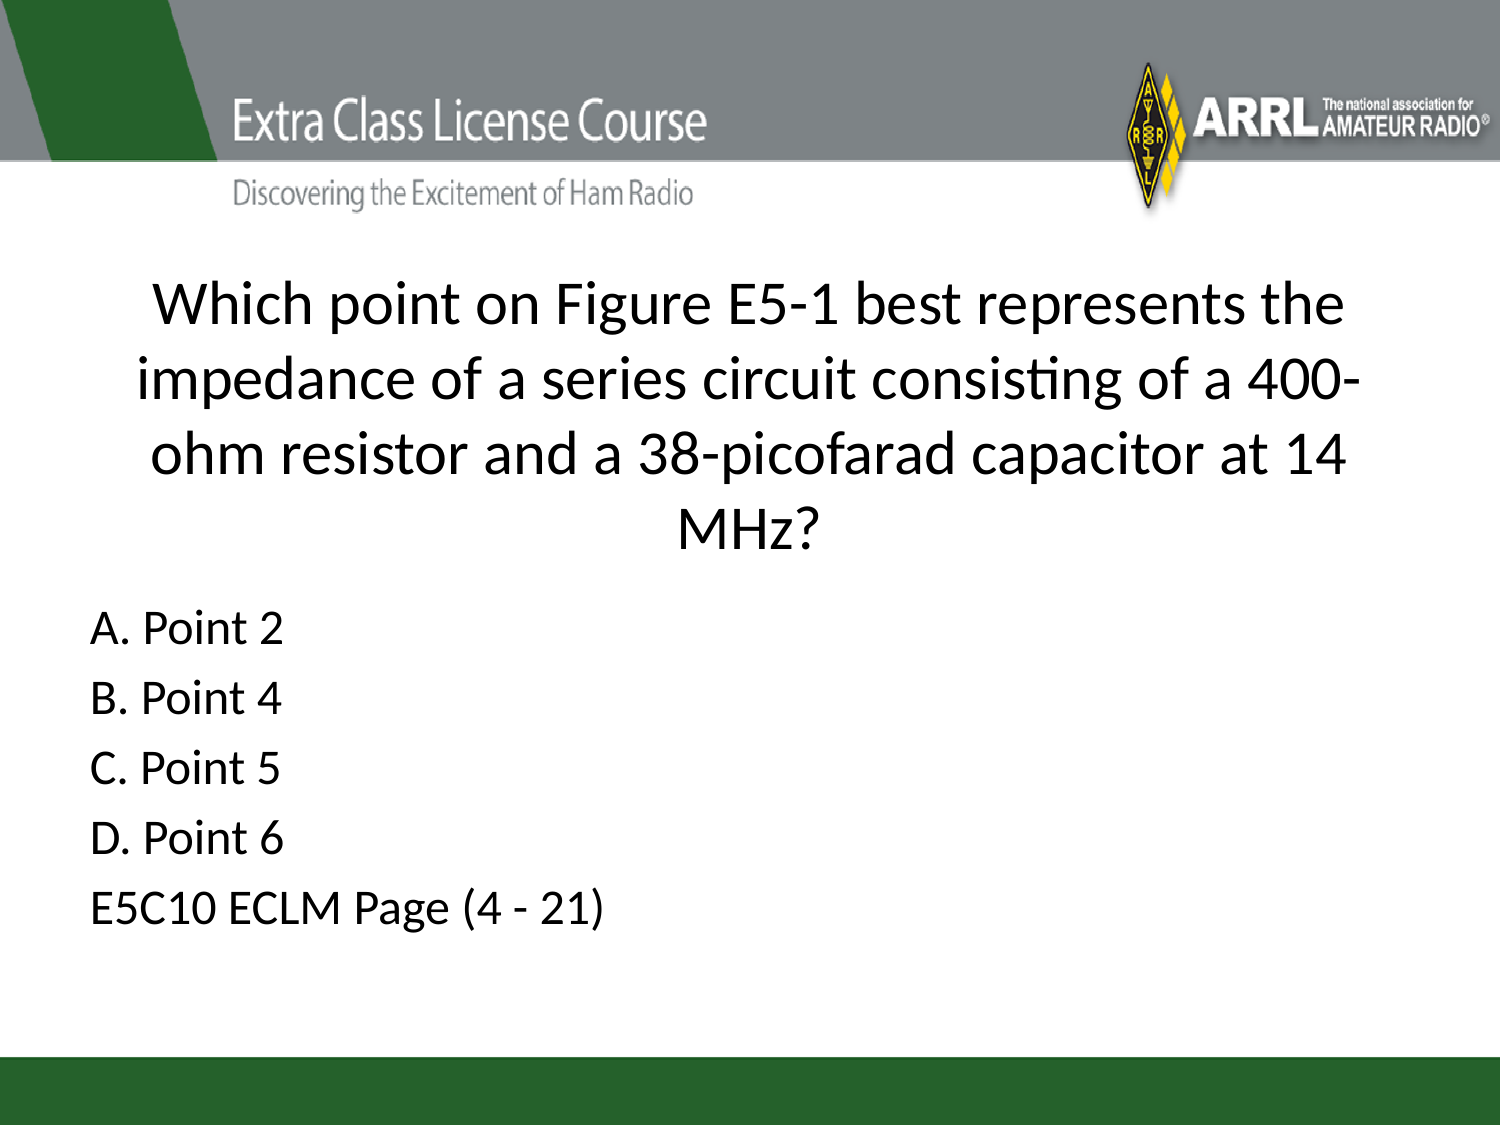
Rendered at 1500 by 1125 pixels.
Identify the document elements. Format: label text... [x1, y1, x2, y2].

title Which point on Figure E5-1 best represents the impedance of a series circuit consisting of a 400-ohm resistor and a 38-picofarad capacitor at 14 MHz? [75, 254, 1425, 435]
list A. Point 2 B. Point 4 C. Point 5 D. Point 6 E5C10 ECLM Page (4 - 21) [75, 587, 1425, 1000]
picture [0, 0, 1500, 1125]
